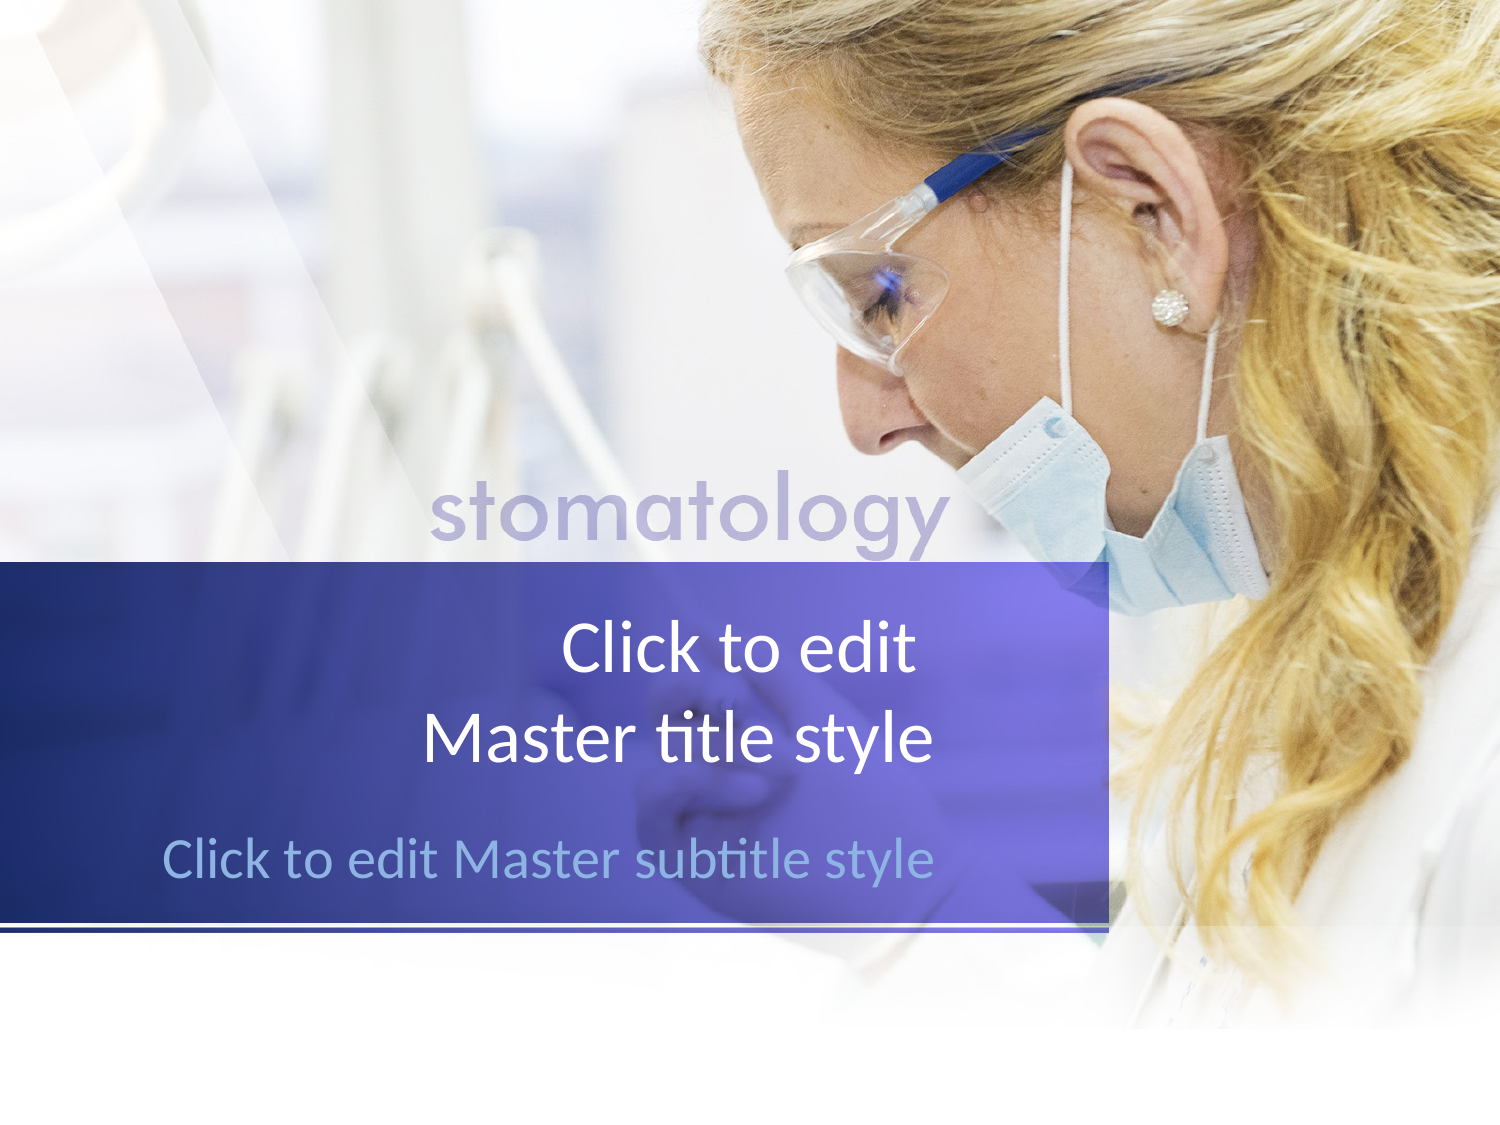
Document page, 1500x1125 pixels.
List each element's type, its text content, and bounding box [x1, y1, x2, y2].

title Click to edit Master title style [73, 562, 951, 813]
picture [0, 0, 1500, 1125]
subtitle Click to edit Master subtitle style [73, 813, 951, 914]
